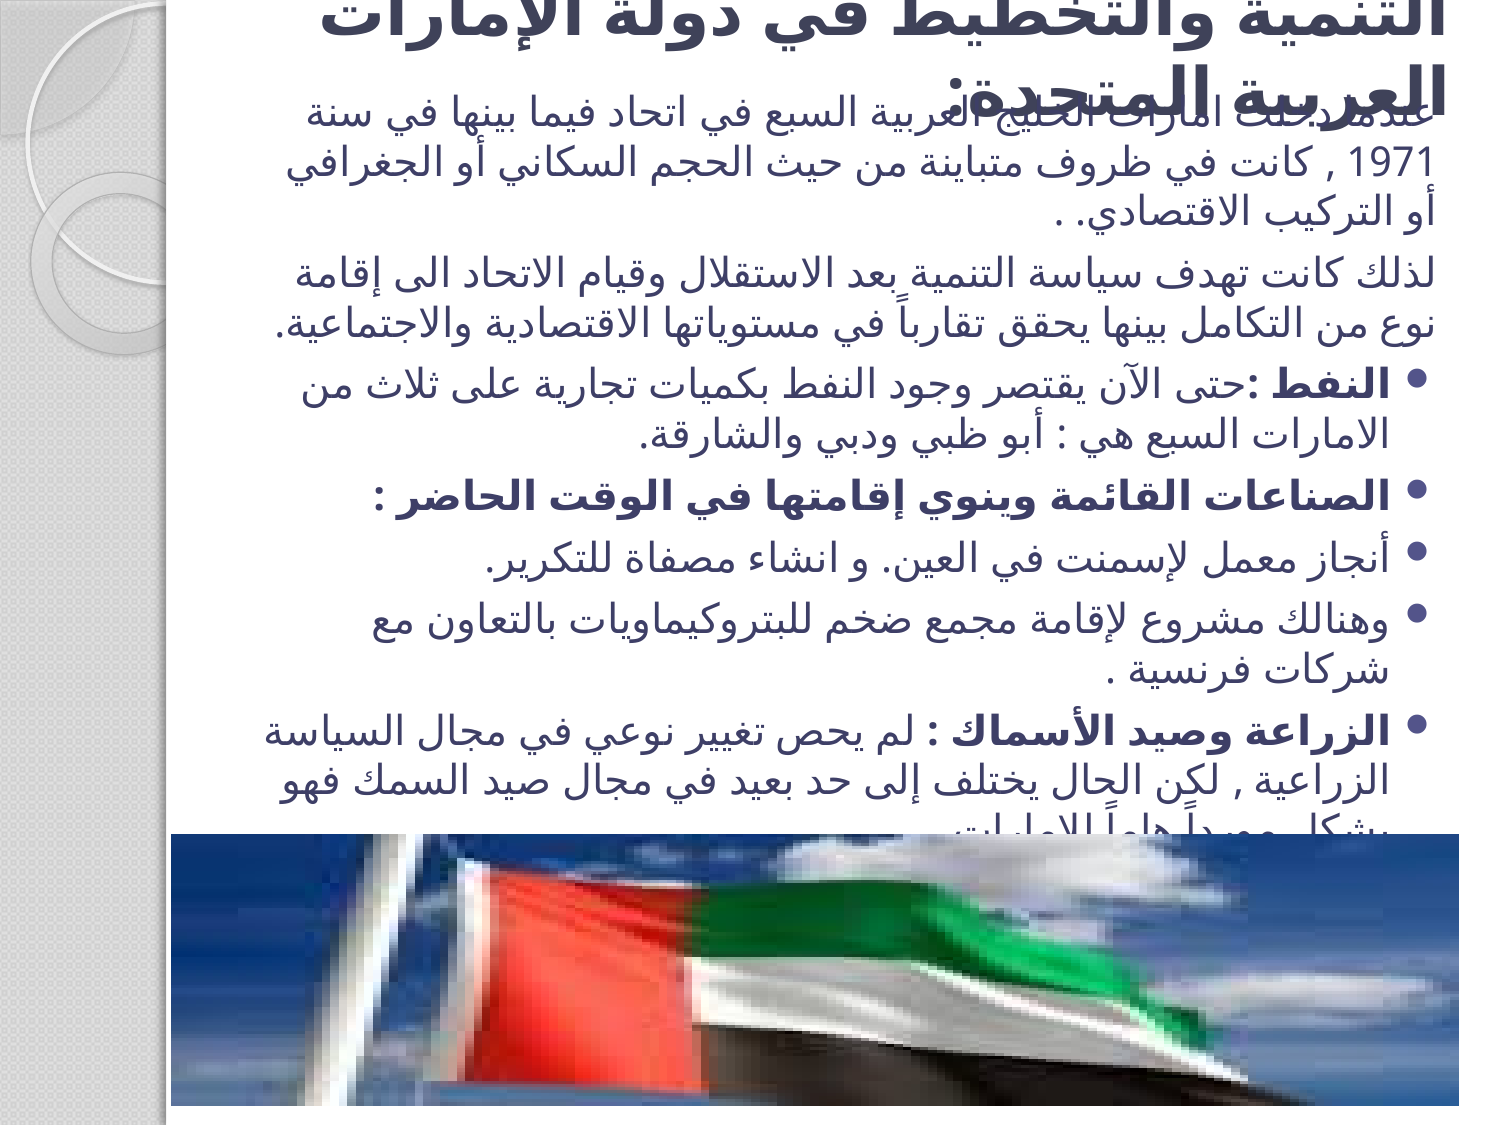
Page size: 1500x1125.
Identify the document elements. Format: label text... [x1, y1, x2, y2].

title التنمية والتخطيط في دولة الإمارات العربية المتحدة: [235, 0, 1466, 78]
list عندما دخلت امارات الخليج العربية السبع في اتحاد فيما بينها في سنة 1971 , كانت في ظروف متباينة من حيث الحجم السكاني أو الجغرافي أو التركيب الاقتصادي. . لذلك كانت تهدف سياسة التنمية بعد الاستقلال وقيام الاتحاد الى إقامة نوع من التكامل بينها يحقق تقارباً في مستوياتها الاقتصادية والاجتماعية. النفط :حتى الآن يقتصر وجود النفط بكميات تجارية على ثلاث من الامارات السبع هي : أبو ظبي ودبي والشارقة. الصناعات القائمة وينوي إقامتها في الوقت الحاضر : أنجاز معمل لإسمنت في العين. و انشاء مصفاة للتكرير. وهنالك مشروع لإقامة مجمع ضخم للبتروكيماويات بالتعاون مع شركات فرنسية . الزراعة وصيد الأسماك : لم يحص تغيير نوعي في مجال السياسة الزراعية , لكن الحال يختلف إلى حد بعيد في مجال صيد السمك فهو يشكل مورداً هاماً للإمارات. التجارة الخارجية : من الطبيعي أن ينعكس التطور الاقتصادي في اتحاد الإمارات بعد الاستقلال على شكل نمو سريع للتجارة الخارجية فيها. [235, 78, 1466, 1025]
picture [170, 833, 1459, 1107]
